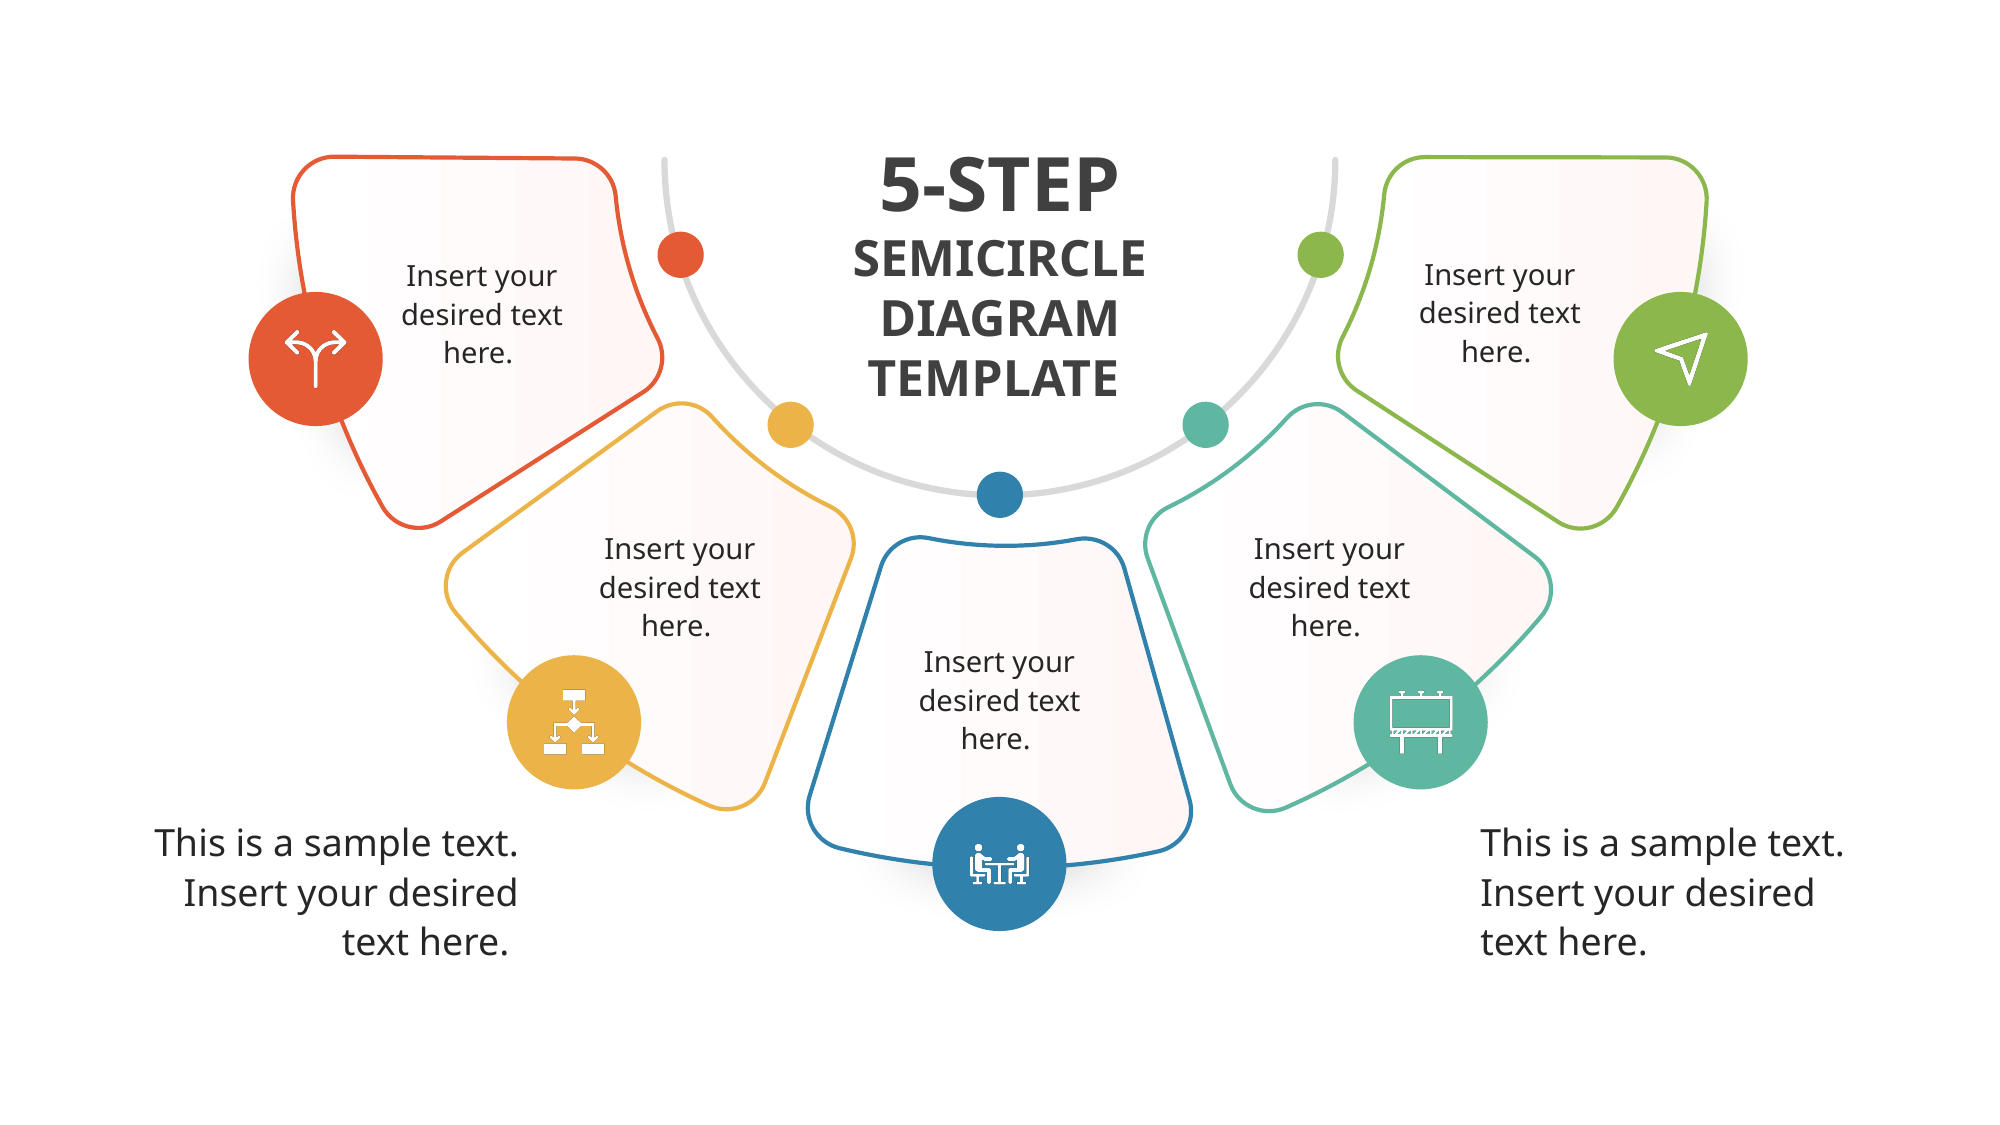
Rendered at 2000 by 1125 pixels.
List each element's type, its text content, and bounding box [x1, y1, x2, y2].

text_box This is a sample text. Insert your desired text here. [119, 818, 519, 960]
picture [1383, 684, 1459, 760]
text_box [655, 229, 706, 281]
text_box [930, 794, 1069, 934]
text_box [445, 403, 854, 810]
text_box [1180, 399, 1231, 451]
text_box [248, 291, 383, 427]
text_box Insert your desired text here. [383, 254, 580, 361]
text_box [1145, 404, 1552, 812]
text_box [765, 399, 816, 451]
text_box [813, 414, 1185, 495]
picture [961, 826, 1038, 902]
text_box Insert your desired text here. [1222, 527, 1437, 634]
text_box [504, 653, 644, 792]
text_box [974, 469, 1026, 521]
picture [1643, 321, 1719, 397]
text_box [807, 537, 1192, 866]
picture [536, 684, 612, 760]
text_box Insert your desired text here. [572, 527, 788, 634]
text_box [1351, 653, 1490, 792]
text_box [293, 156, 663, 528]
text_box This is a sample text. Insert your desired text here. [1480, 818, 1880, 960]
text_box [1611, 289, 1750, 429]
text_box 5-STEP SEMICIRCLE DIAGRAM TEMPLATE [804, 129, 1195, 414]
text_box Insert your desired text here. [1401, 252, 1598, 359]
text_box Insert your desired text here. [892, 640, 1107, 747]
text_box [1195, 159, 1336, 408]
text_box [664, 159, 804, 407]
text_box [1295, 229, 1346, 281]
text_box [1338, 157, 1707, 529]
